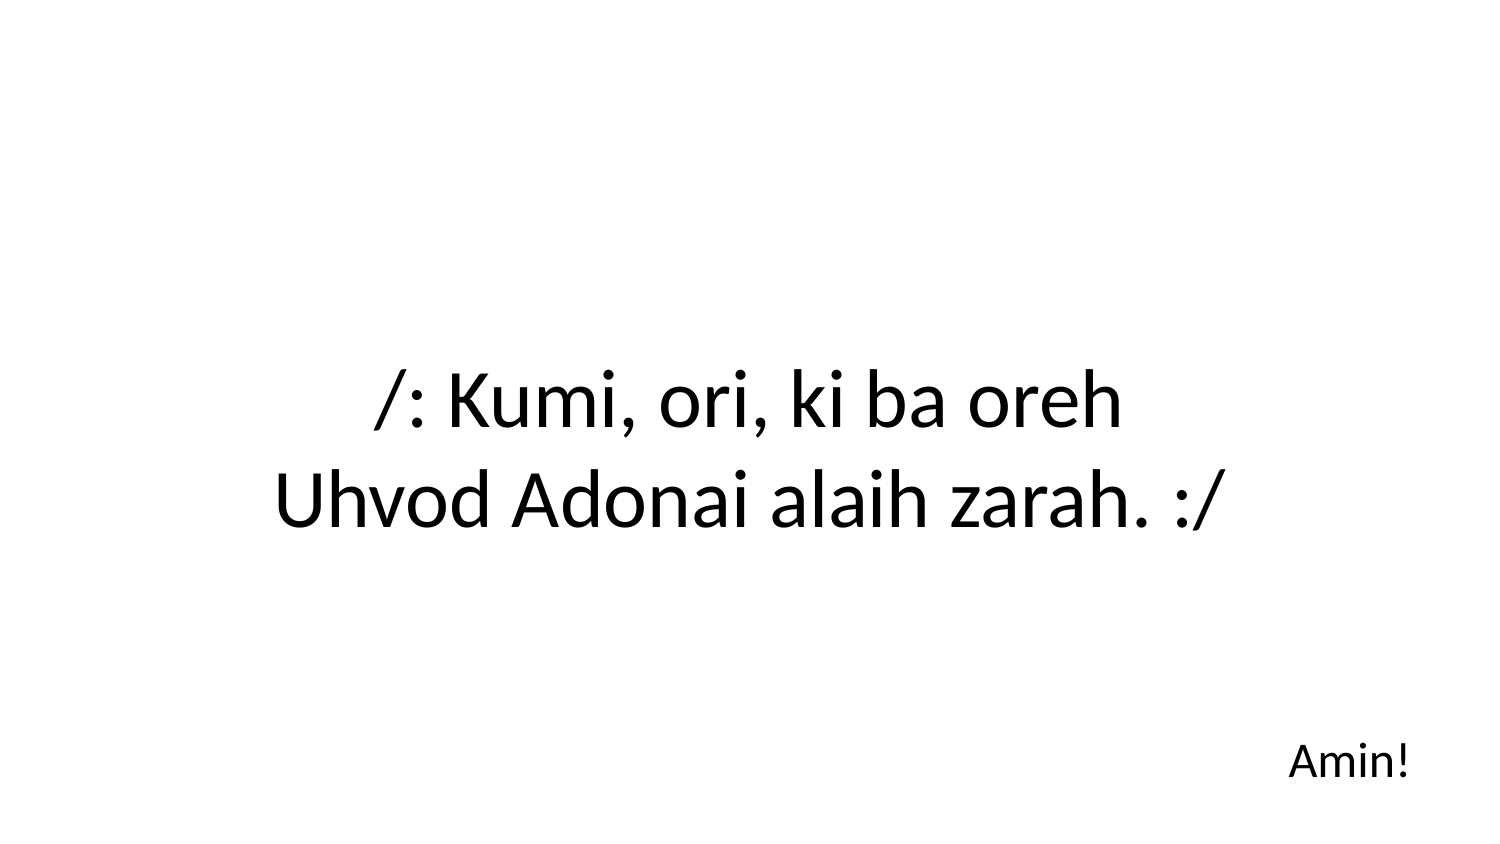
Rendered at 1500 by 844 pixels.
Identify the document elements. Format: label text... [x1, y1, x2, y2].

text_box Amin! [1273, 674, 1427, 795]
text_box /: Kumi, ori, ki ba oreh Uhvod Adonai alaih zarah. :/ [258, 292, 1242, 552]
